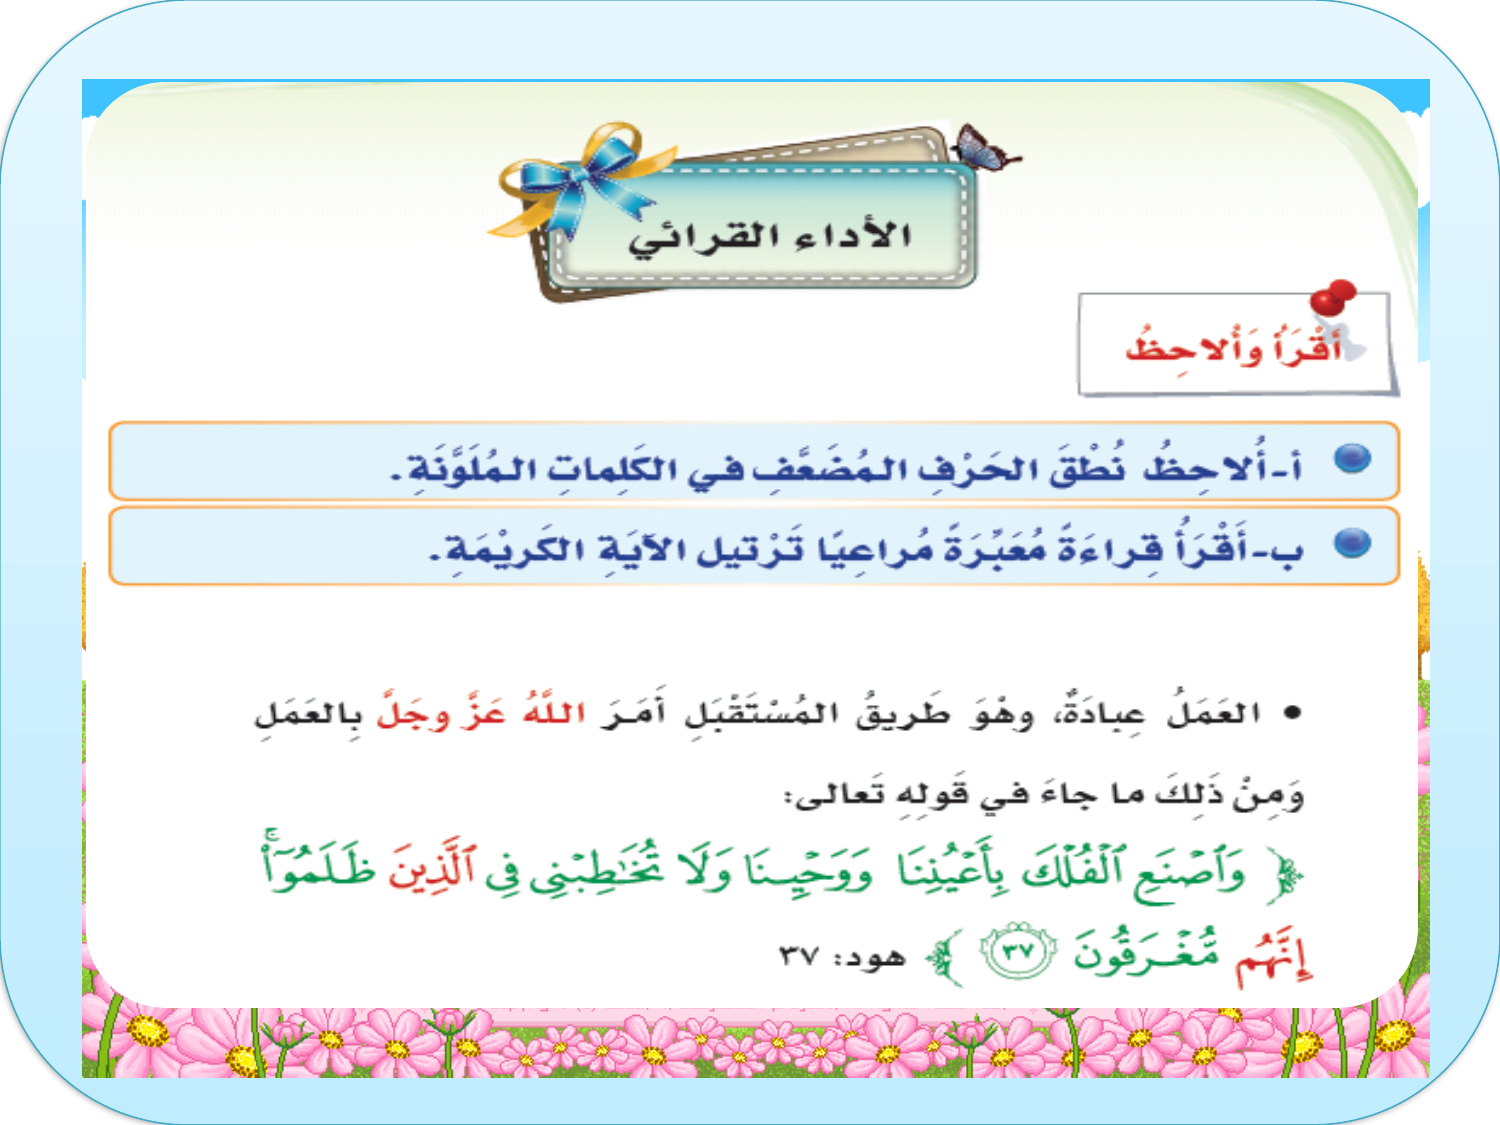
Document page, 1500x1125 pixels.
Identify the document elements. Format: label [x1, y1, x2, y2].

text_box [0, 0, 1500, 1125]
picture [81, 79, 1430, 1079]
